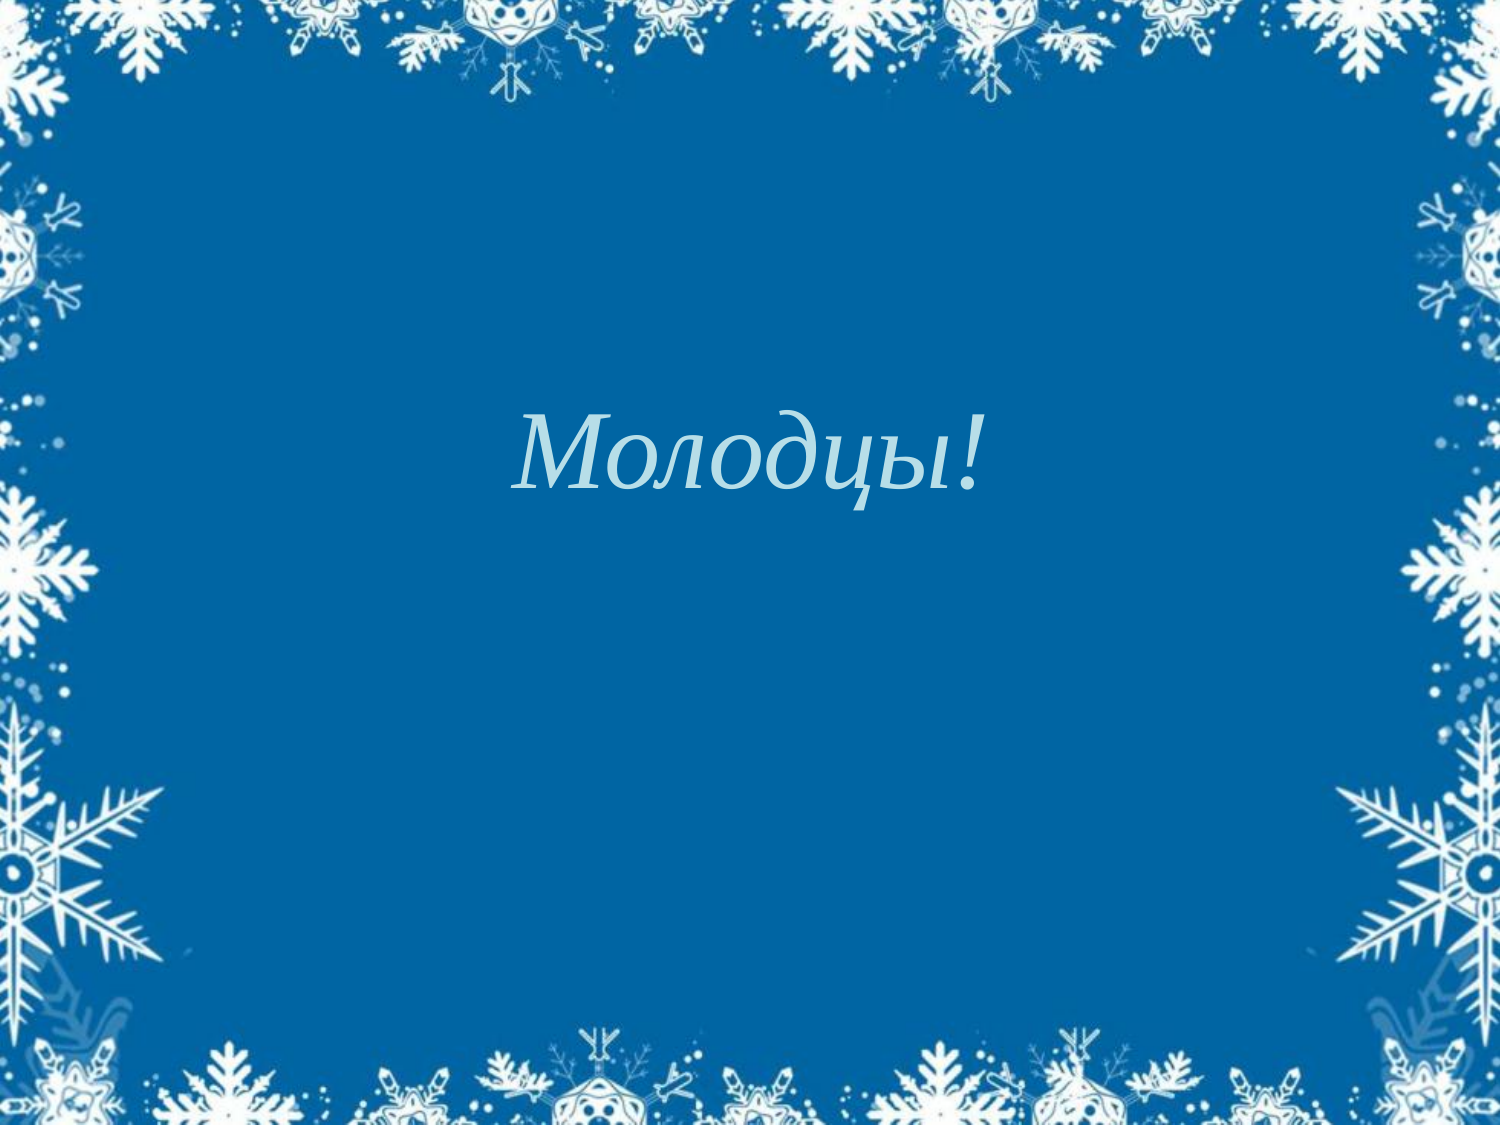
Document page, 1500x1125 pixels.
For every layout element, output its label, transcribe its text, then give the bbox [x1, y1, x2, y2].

picture [0, 0, 1500, 1125]
title Молодцы! [76, 349, 1427, 538]
